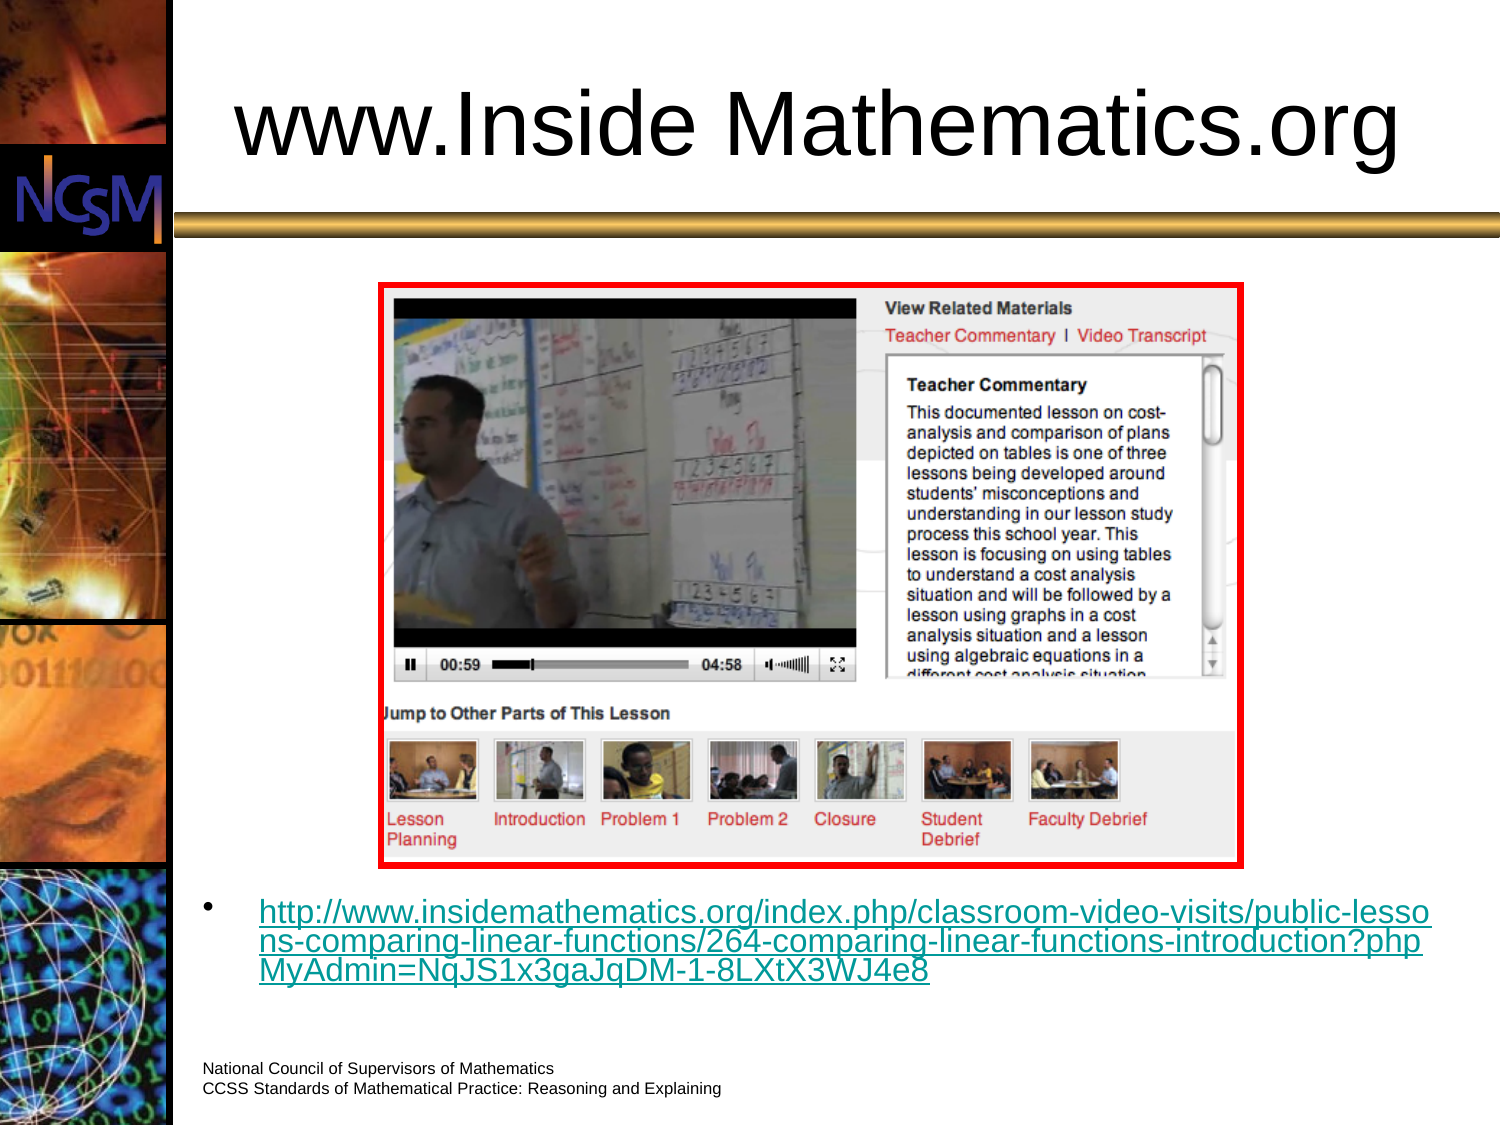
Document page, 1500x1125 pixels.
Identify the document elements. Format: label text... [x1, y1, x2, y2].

list http://www.insidemathematics.org/index.php/classroom-video-visits/public-lessons-comparing-linear-functions/264-comparing-linear-functions-introduction?phpMyAdmin=NqJS1x3gaJqDM-1-8LXtX3WJ4e8 [187, 887, 1463, 1050]
picture [0, 0, 167, 619]
title www.Inside Mathematics.org [212, 24, 1425, 213]
picture [0, 869, 166, 1125]
picture [384, 287, 1238, 863]
slide_number National Council of Supervisors of Mathematics CCSS Standards of Mathematical Practice: Reasoning and Explaining [187, 1050, 900, 1125]
picture [0, 625, 166, 862]
